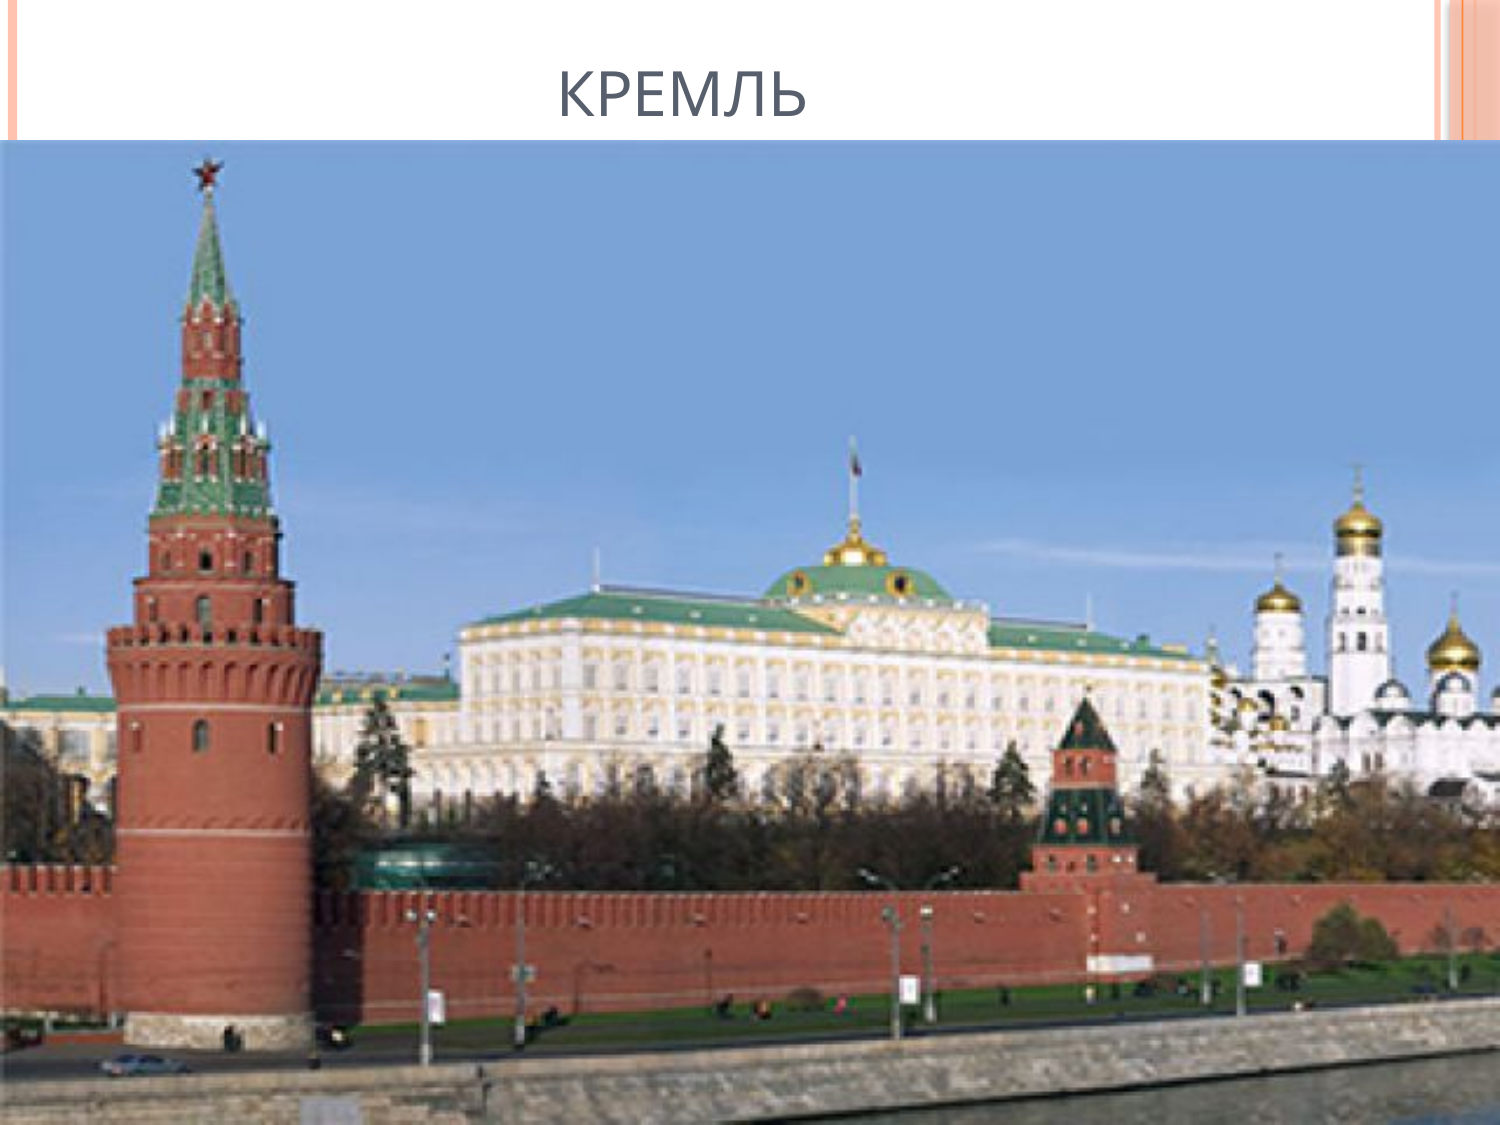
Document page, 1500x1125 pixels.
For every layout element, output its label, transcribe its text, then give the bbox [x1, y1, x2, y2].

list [0, 140, 1500, 1125]
title кремль [70, 23, 1296, 137]
